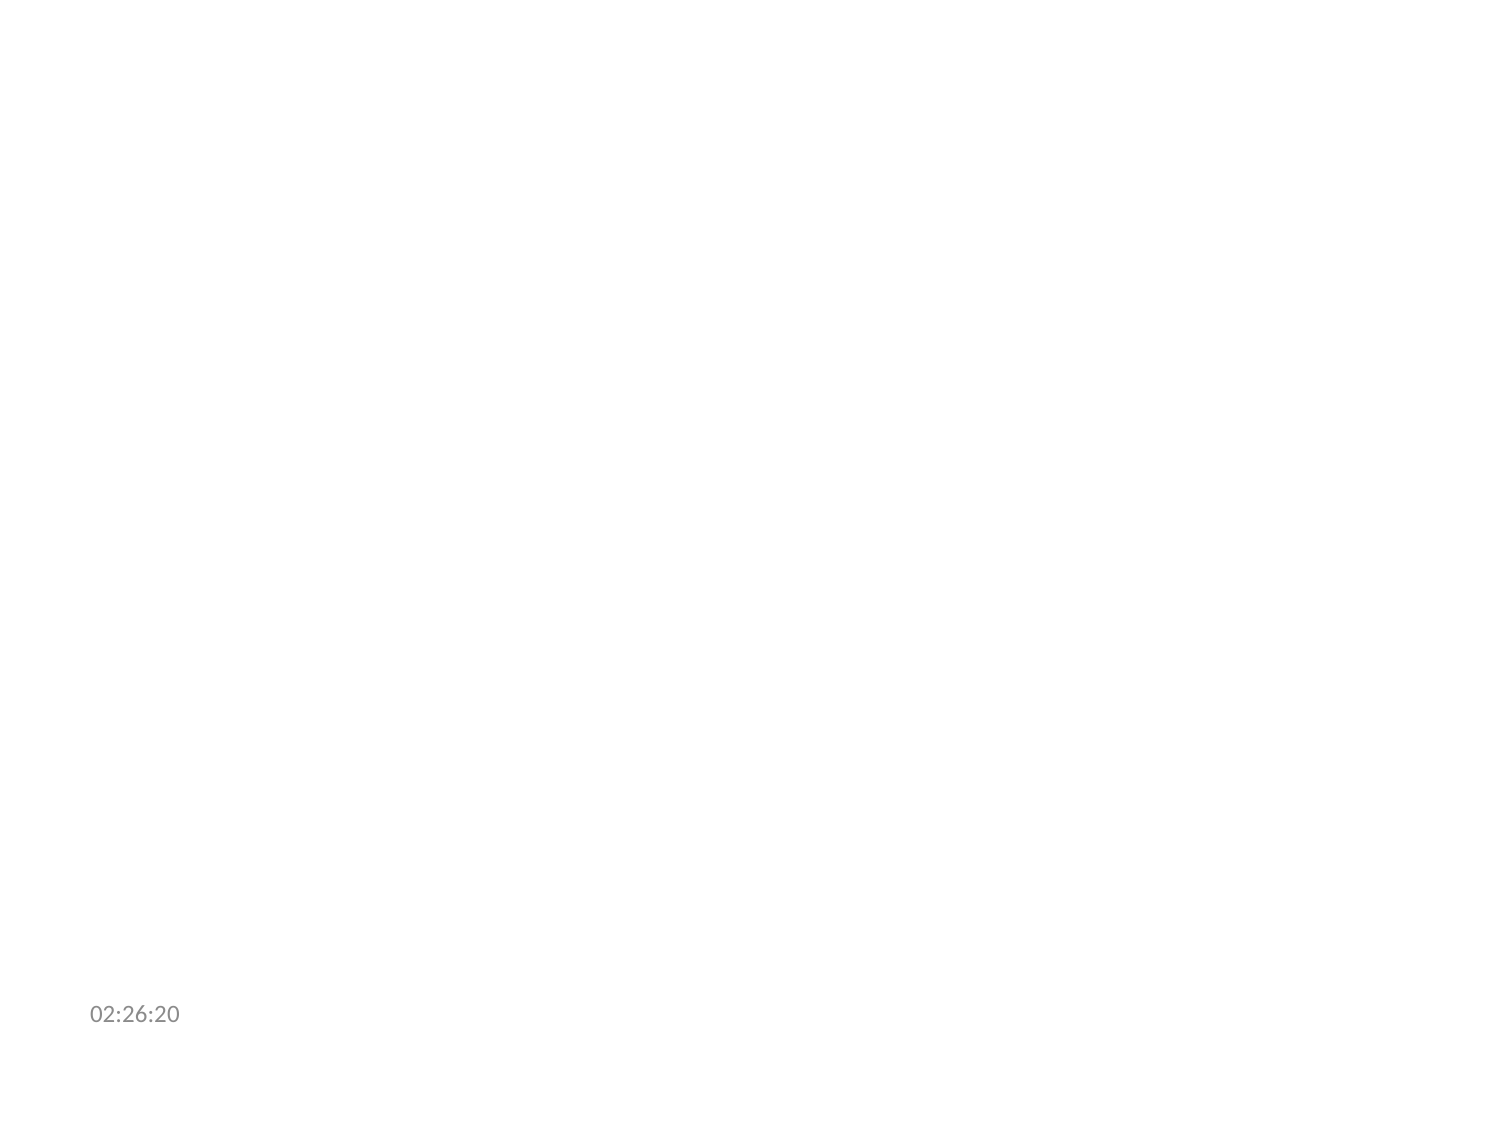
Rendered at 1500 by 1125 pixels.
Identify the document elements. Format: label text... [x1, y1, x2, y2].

text_box 15:35:09 [75, 982, 425, 1043]
